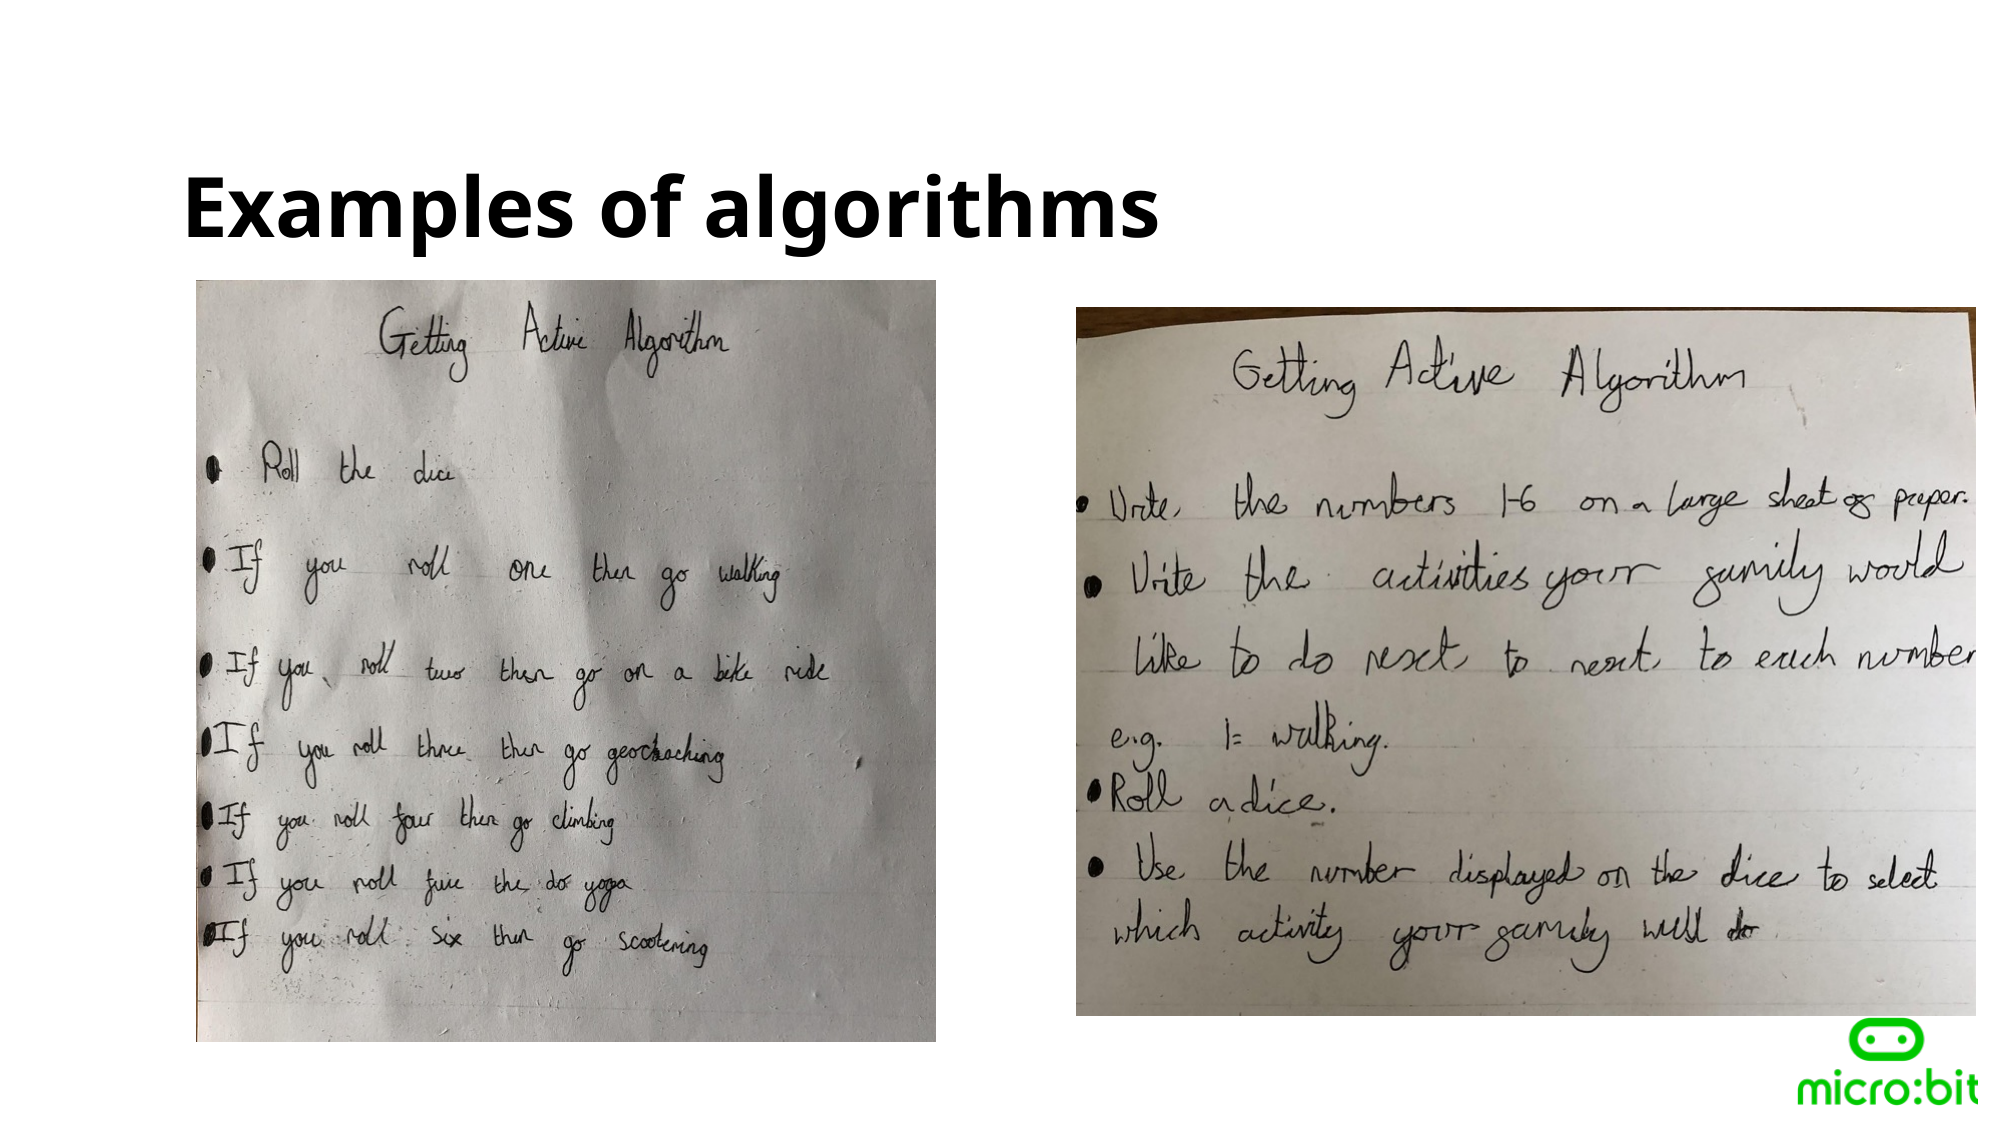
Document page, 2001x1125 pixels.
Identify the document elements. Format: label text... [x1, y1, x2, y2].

text_box Examples of algorithms [166, 60, 1918, 884]
picture [195, 280, 936, 1043]
picture [1797, 1017, 1978, 1106]
picture [1076, 307, 1976, 1016]
